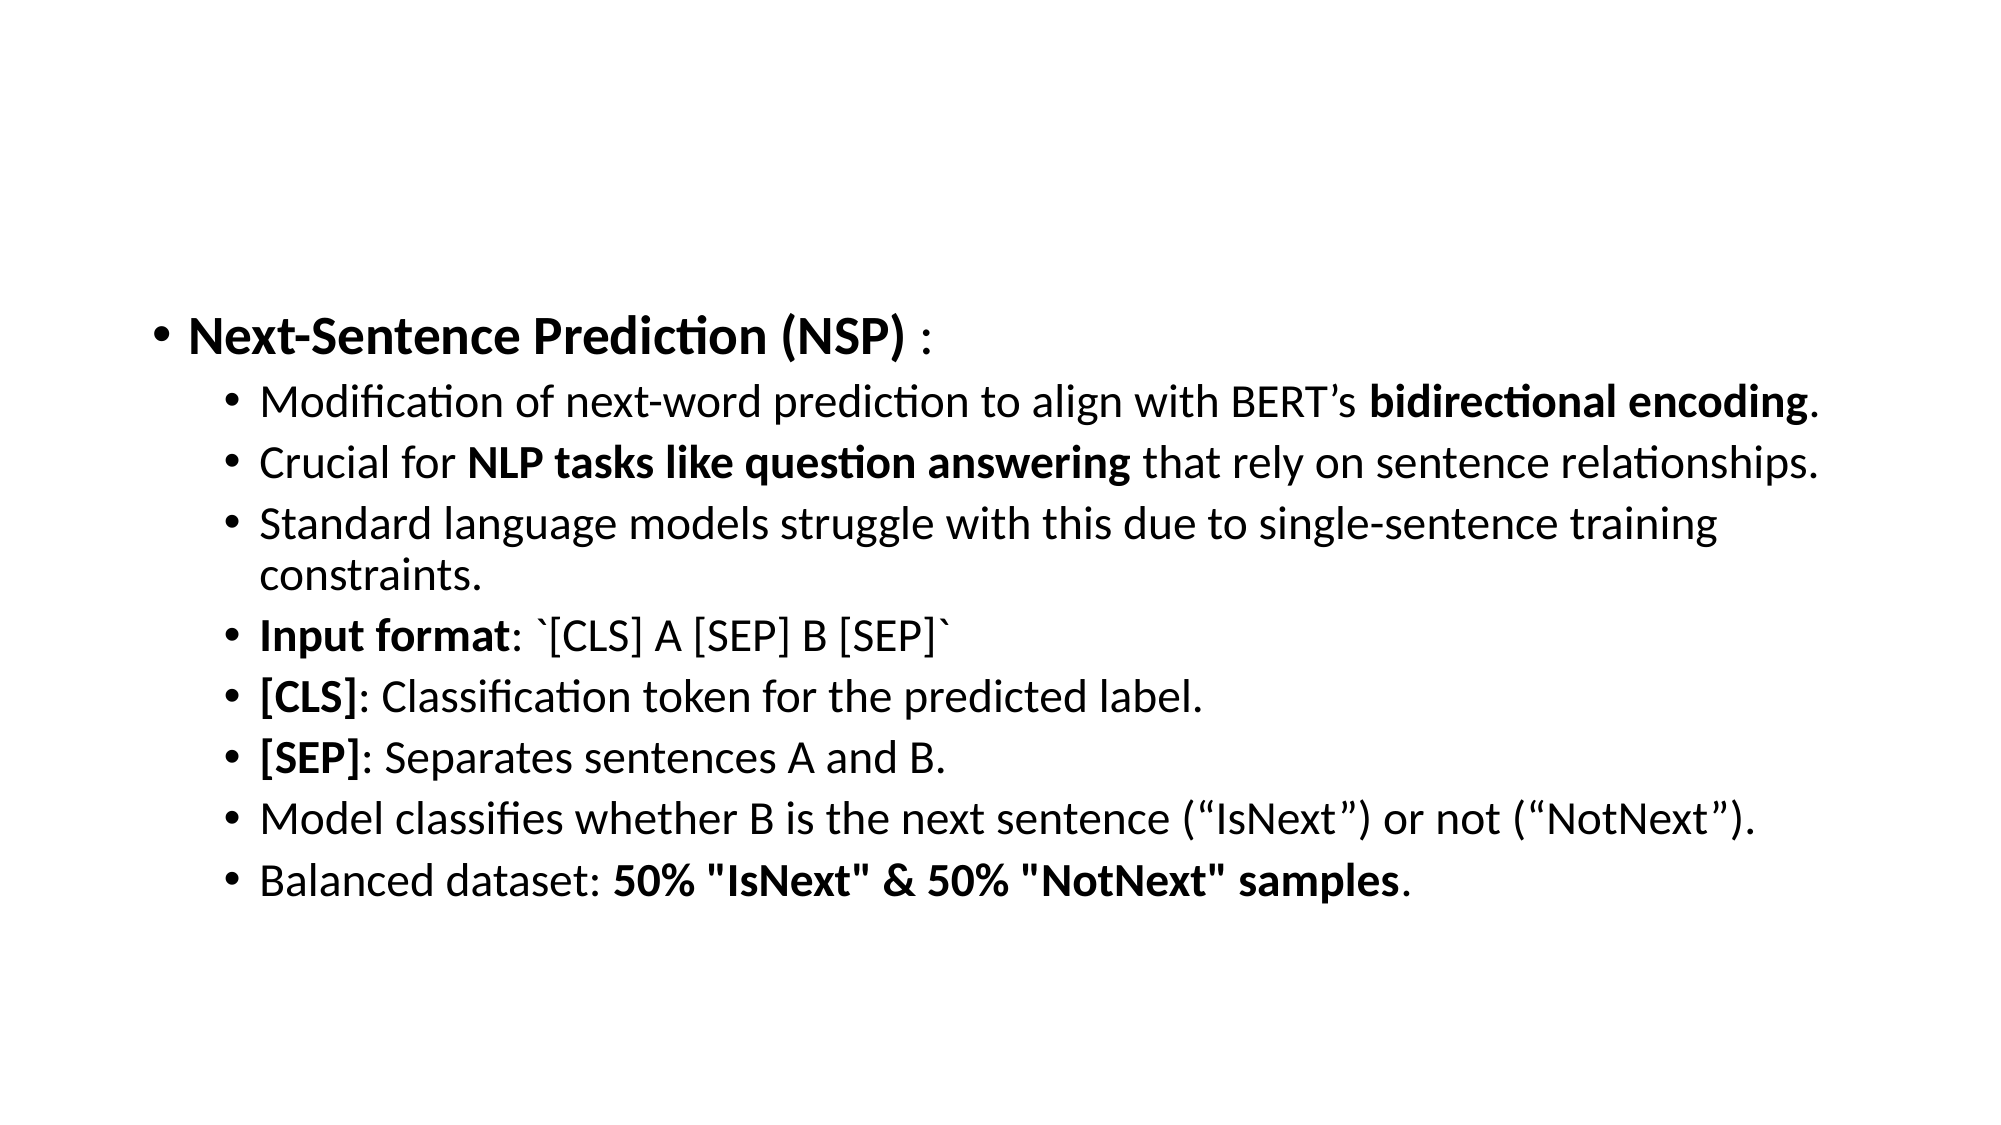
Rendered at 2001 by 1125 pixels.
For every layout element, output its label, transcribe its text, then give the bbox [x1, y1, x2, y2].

list Next-Sentence Prediction (NSP) : Modification of next-word prediction to align with BERT’s bidirectional encoding. Crucial for NLP tasks like question answering that rely on sentence relationships. Standard language models struggle with this due to single-sentence training constraints. Input format: `[CLS] A [SEP] B [SEP]` [CLS]: Classification token for the predicted label. [SEP]: Separates sentences A and B. Model classifies whether B is the next sentence (“IsNext”) or not (“NotNext”). Balanced dataset: 50% "IsNext" & 50% "NotNext" samples. [137, 299, 1863, 1014]
